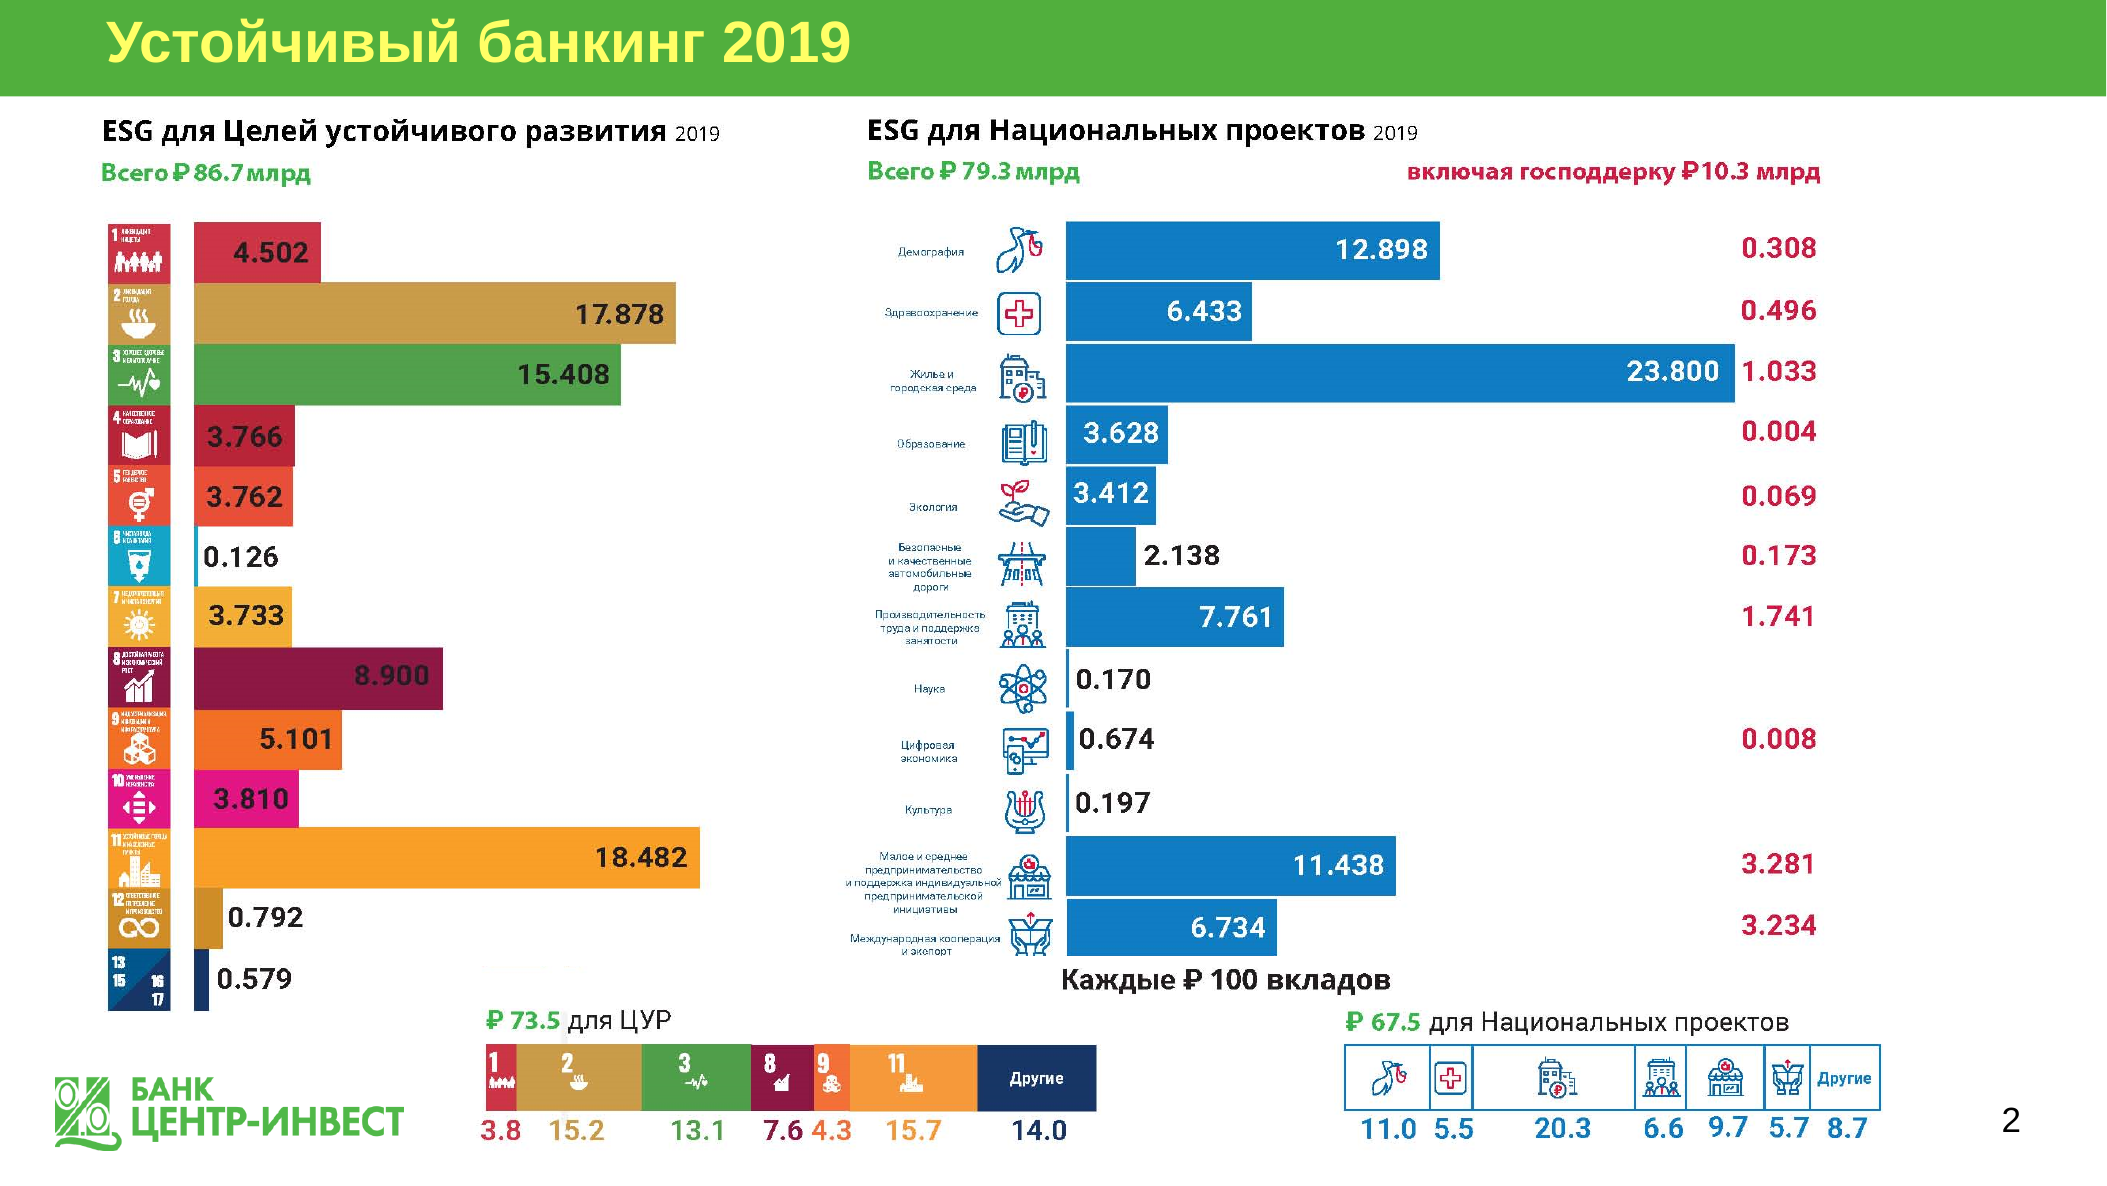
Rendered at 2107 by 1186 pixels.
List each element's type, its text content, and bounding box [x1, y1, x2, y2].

picture [54, 1076, 404, 1151]
text_box 2 [1957, 1090, 2036, 1147]
picture [84, 108, 1899, 1151]
text_box Устойчивый банкинг 2019 [92, 4, 1988, 102]
